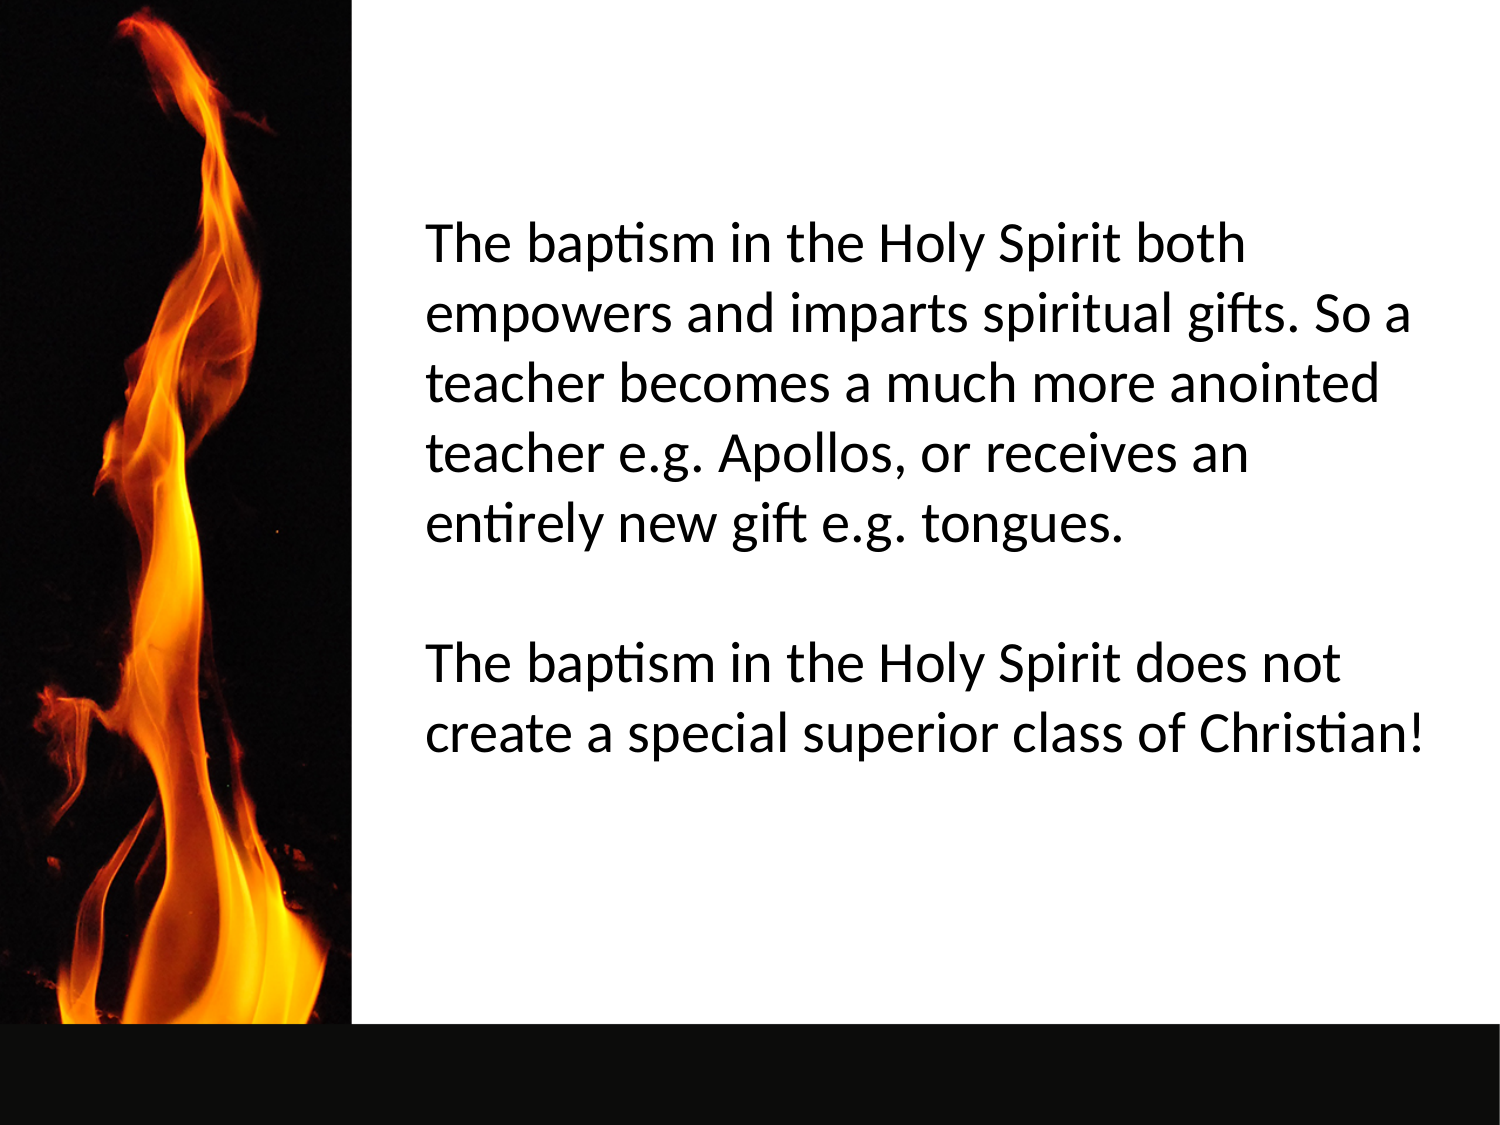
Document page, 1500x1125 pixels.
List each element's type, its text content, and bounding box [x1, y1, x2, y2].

text_box The baptism in the Holy Spirit both empowers and imparts spiritual gifts. So a teacher becomes a much more anointed teacher e.g. Apollos, or receives an entirely new gift e.g. tongues. The baptism in the Holy Spirit does not create a special superior class of Christian! [410, 196, 1449, 817]
picture [0, 0, 1500, 1125]
